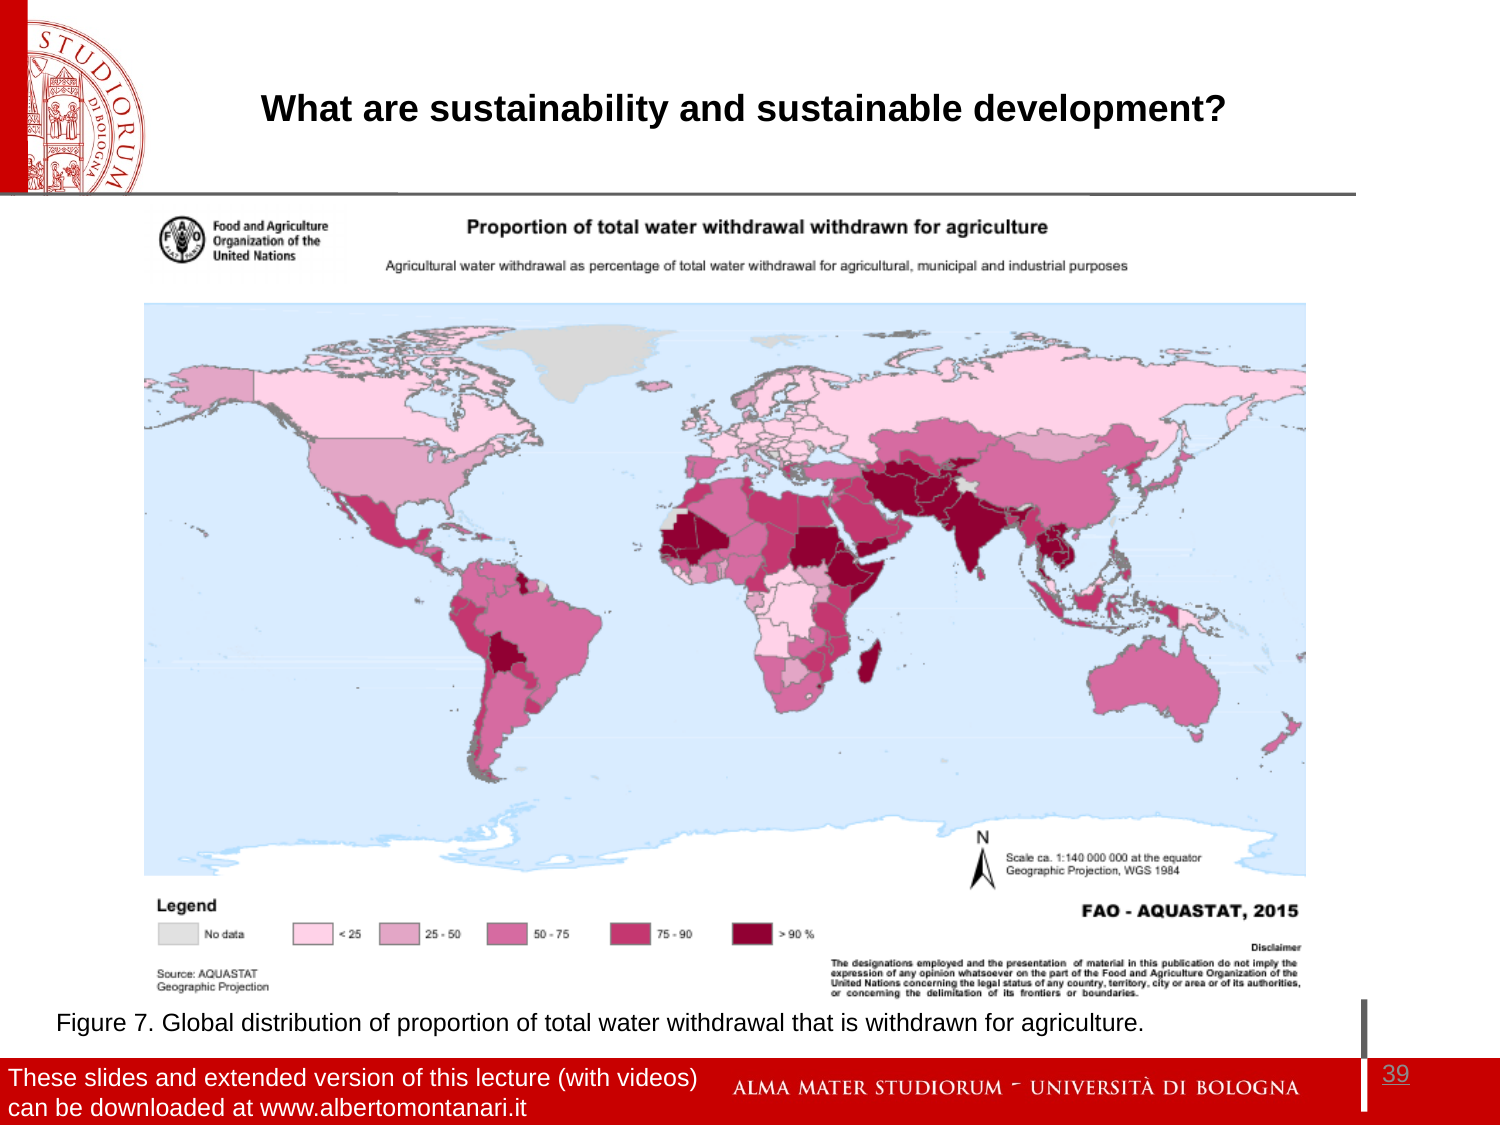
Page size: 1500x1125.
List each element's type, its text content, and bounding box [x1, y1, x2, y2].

picture [28, 16, 151, 192]
text_box Figure 7. Global distribution of proportion of total water withdrawal that is withdrawn for agriculture. [41, 999, 1500, 1045]
slide_number 39 [1074, 1045, 1425, 1103]
picture [144, 204, 1306, 1005]
picture [0, 1058, 1500, 1125]
